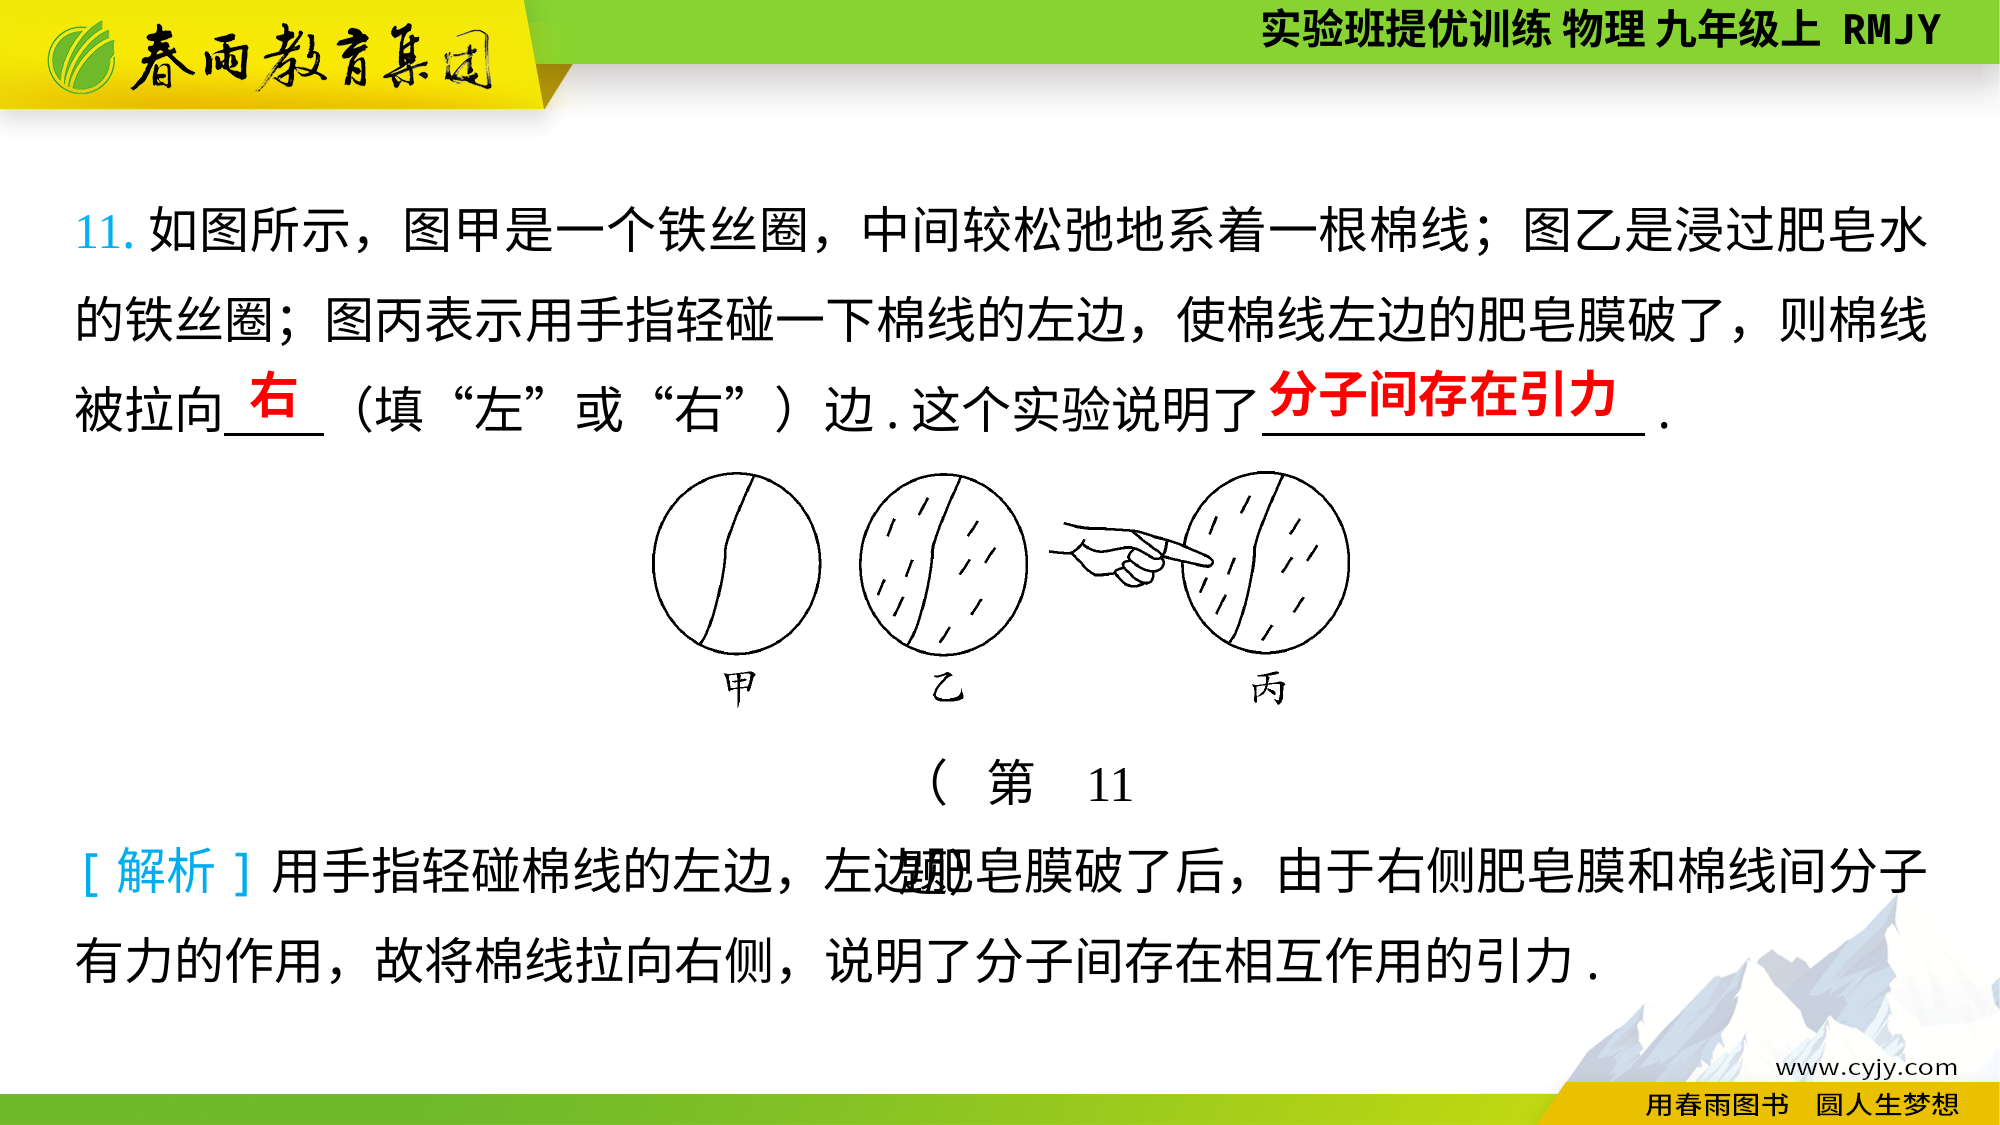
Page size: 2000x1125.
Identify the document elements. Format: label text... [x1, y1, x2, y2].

picture [0, 0, 2000, 1125]
list 11.如图所示，图甲是一个铁丝圈，中间较松弛地系着一根棉线；图乙是浸过肥皂水的铁丝圈；图丙表示用手指轻碰一下棉线的左边，使棉线左边的肥皂膜破了，则棉线被拉向 （填“左”或“右”）边.这个实验说明了 . [59, 161, 1944, 450]
text_box （第11题） [883, 717, 1162, 802]
text_box [解析]用手指轻碰棉线的左边，左边肥皂膜破了后，由于右侧肥皂膜和棉线间分子有力的作用，故将棉线拉向右侧，说明了分子间存在相互作用的引力. [59, 802, 1944, 998]
text_box 分子间存在引力 [1254, 354, 1634, 430]
text_box 右 [234, 355, 315, 431]
